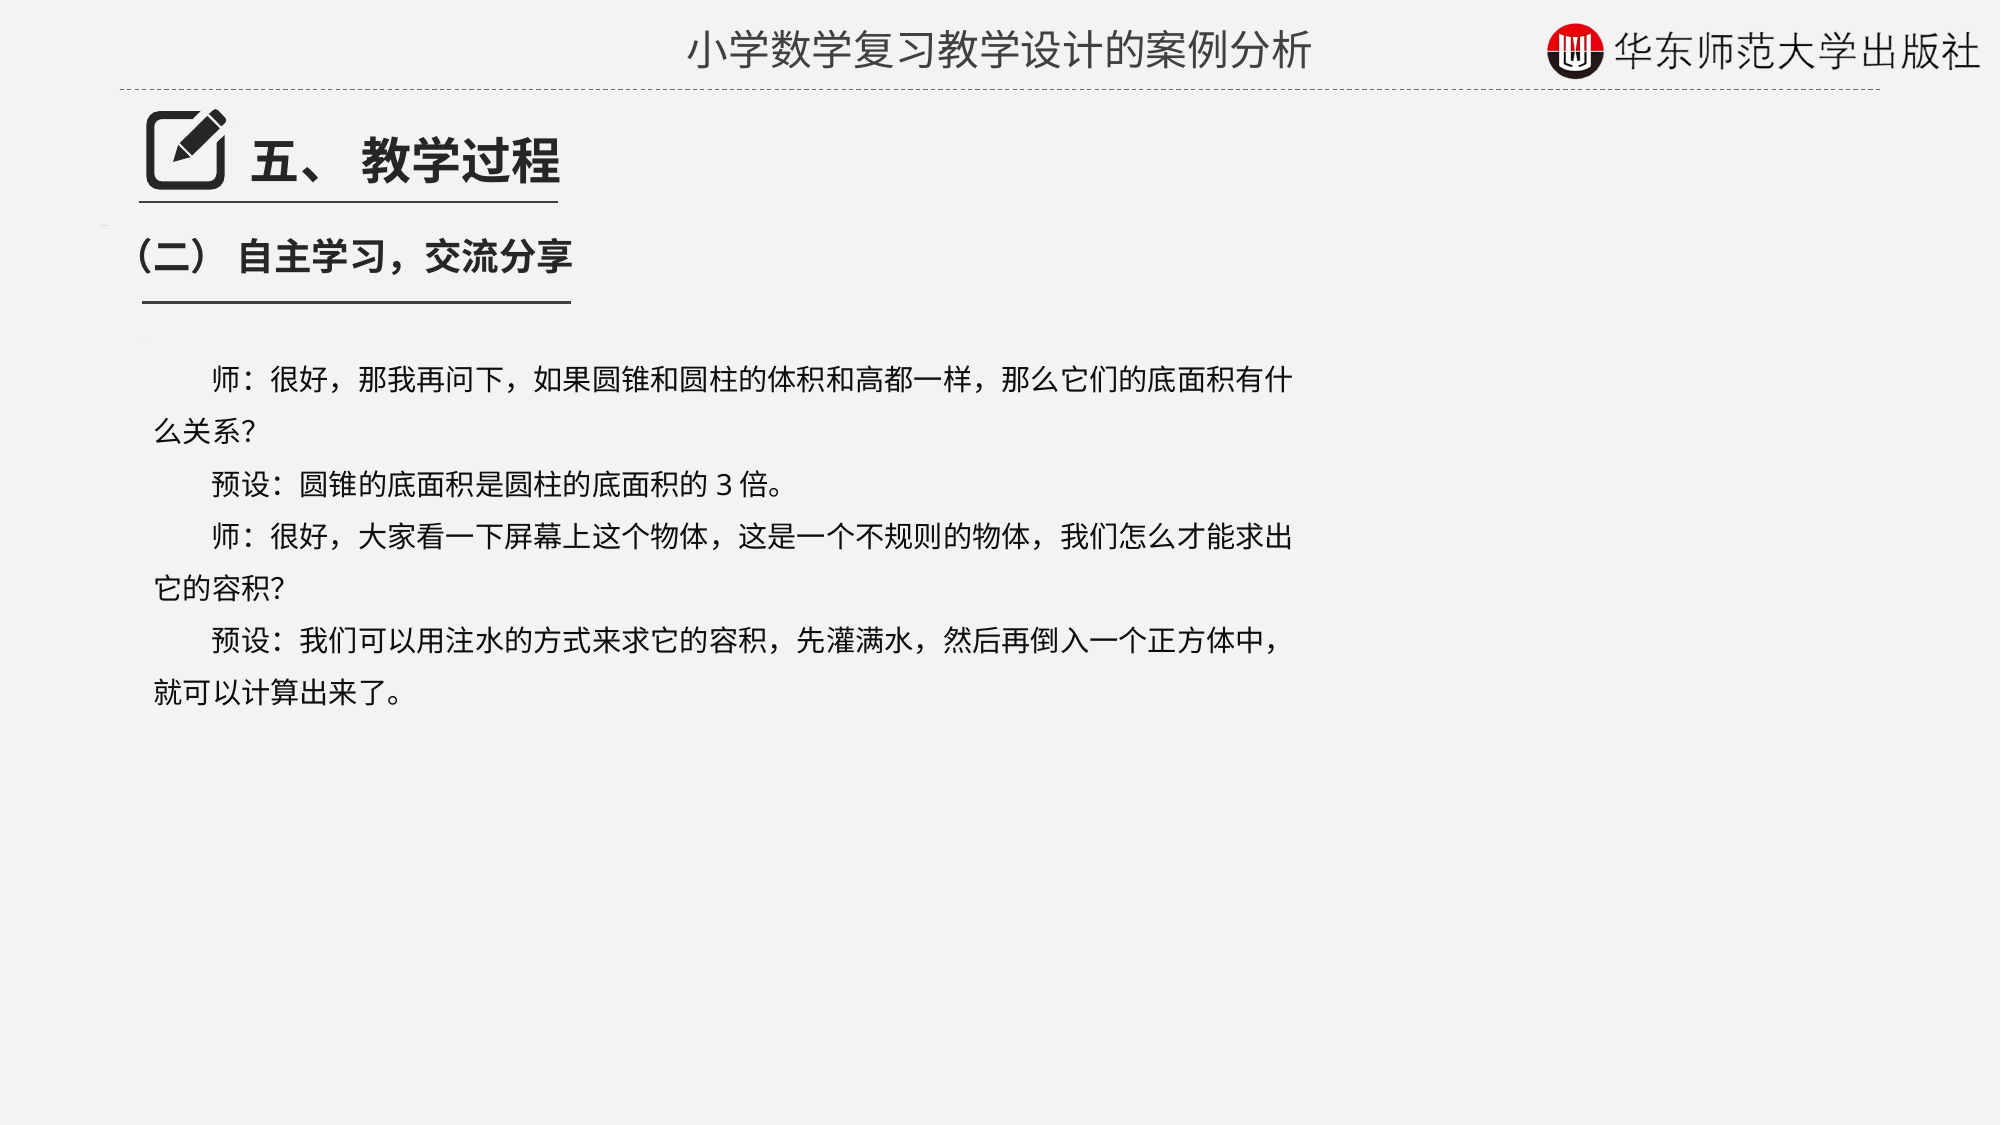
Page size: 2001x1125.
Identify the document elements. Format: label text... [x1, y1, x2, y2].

text_box 五、 教学过程 [235, 121, 1147, 197]
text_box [1536, 13, 1989, 83]
text_box [208, 109, 227, 127]
text_box 师：很好，那我再问下，如果圆锥和圆柱的体积和高都一样，那么它们的底面积有什么关系？ 预设：圆锥的底面积是圆柱的底面积的3倍。 师：很好，大家看一下屏幕上这个物体，这是一个不规则的物体，我们怎么才能求出它的容积？ 预设：我们可以用注水的方式来求它的容积，先灌满水，然后再倒入一个正方体中，就可以计算出来了。 [138, 337, 1320, 717]
text_box 小学数学复习教学设计的案例分析 [680, 23, 1320, 74]
text_box （二） 自主学习，交流分享 [101, 225, 692, 286]
text_box [146, 111, 225, 190]
